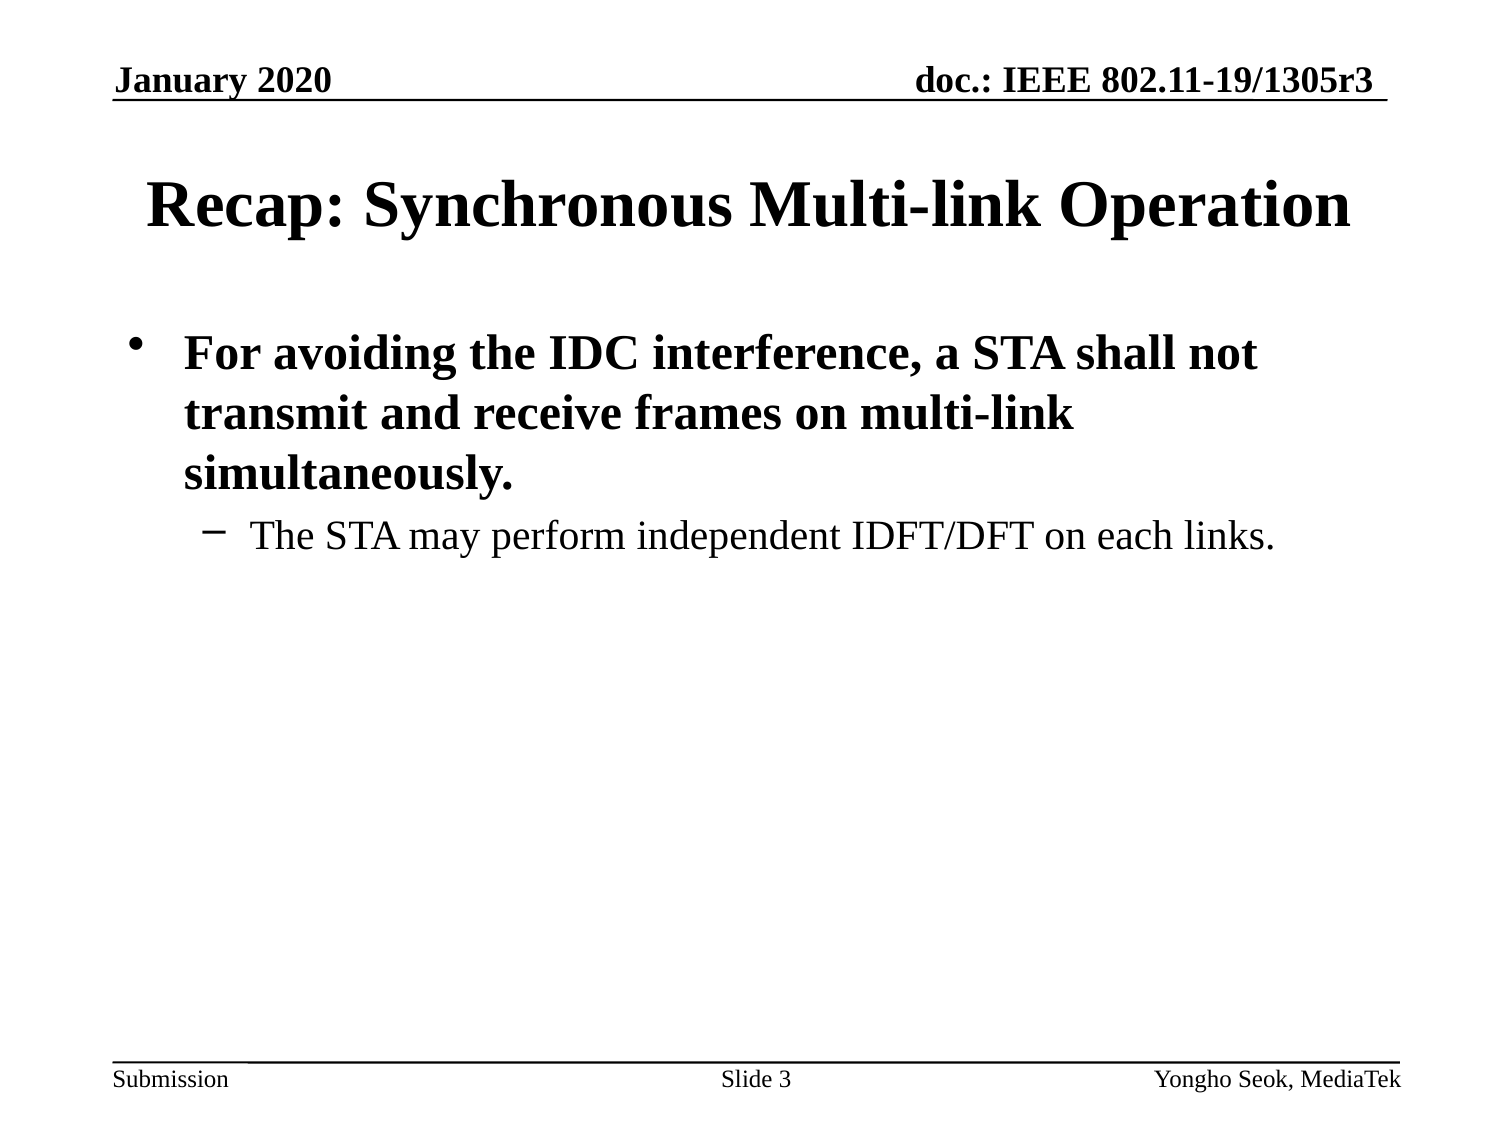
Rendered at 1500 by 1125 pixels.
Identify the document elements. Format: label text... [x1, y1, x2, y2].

footer Yongho Seok, MediaTek [1150, 1061, 1402, 1093]
list For avoiding the IDC interference, a STA shall not transmit and receive frames on multi-link simultaneously. The STA may perform independent IDFT/DFT on each links. [112, 312, 1388, 988]
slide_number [114, 54, 335, 101]
slide_number Slide 3 [712, 1061, 800, 1093]
title Recap: Synchronous Multi-link Operation [0, 112, 1500, 288]
